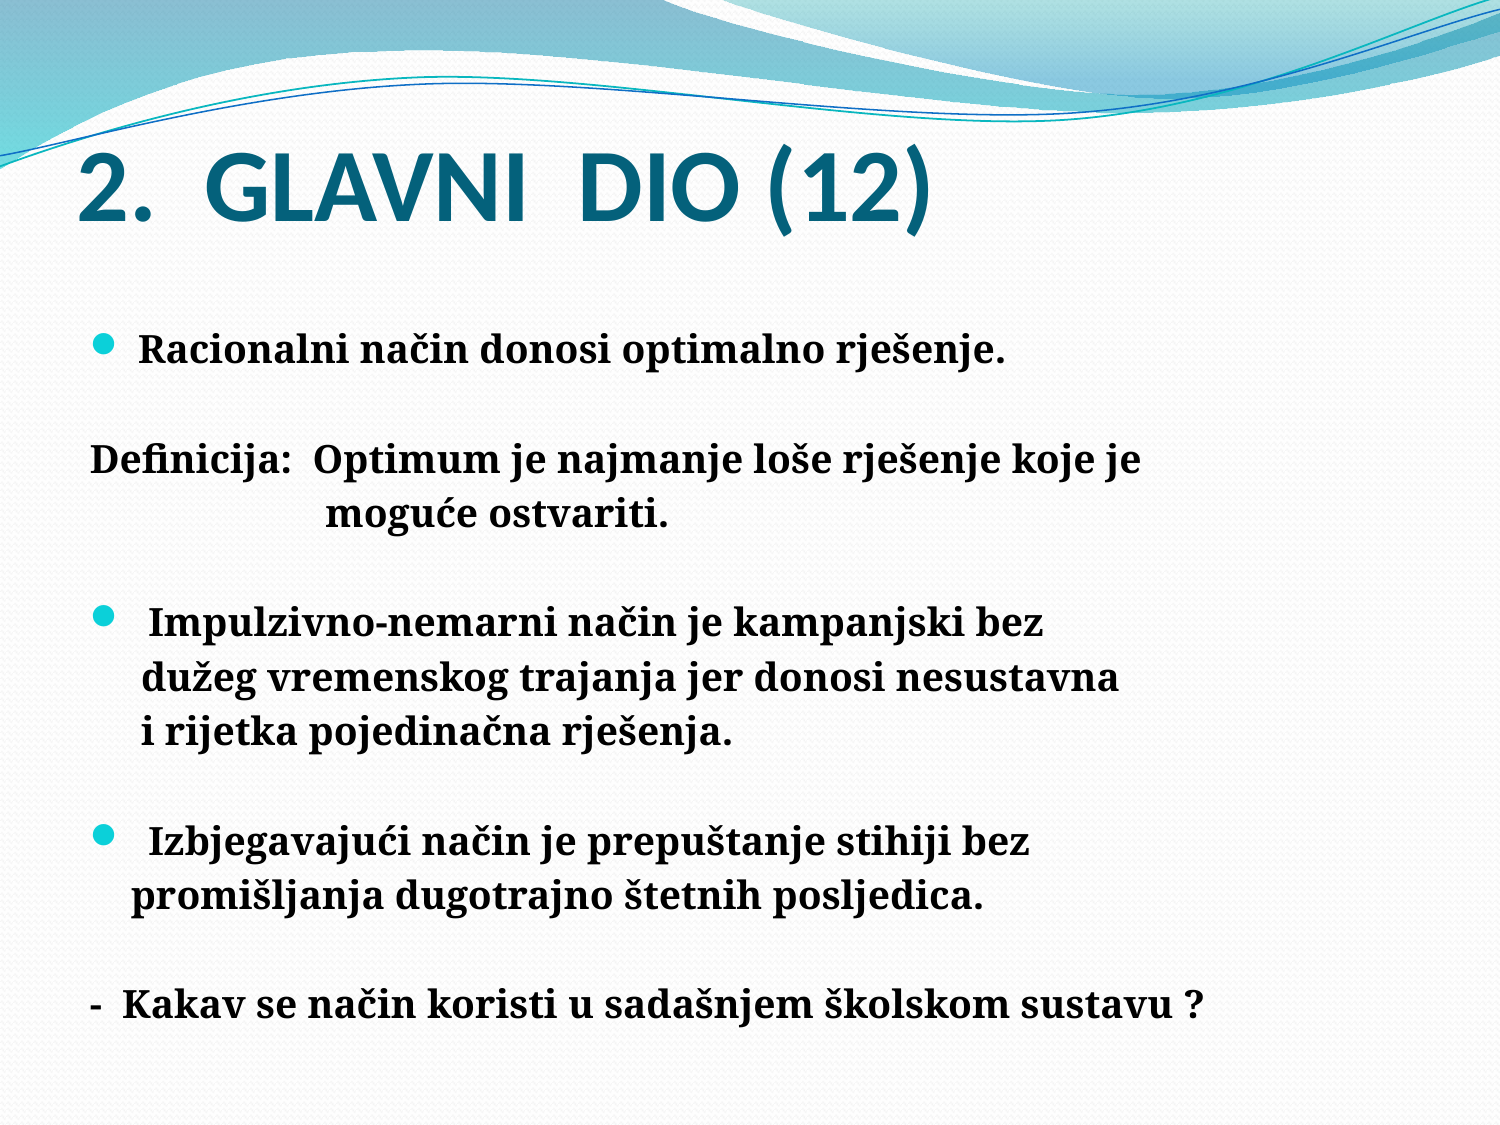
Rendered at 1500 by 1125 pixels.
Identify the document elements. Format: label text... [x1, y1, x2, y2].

list Racionalni način donosi optimalno rješenje. Definicija: Optimum je najmanje loše rješenje koje je moguće ostvariti. Impulzivno-nemarni način je kampanjski bez dužeg vremenskog trajanja jer donosi nesustavna i rijetka pojedinačna rješenja. Izbjegavajući način je prepuštanje stihiji bez promišljanja dugotrajno štetnih posljedica. - Kakav se način koristi u sadašnjem školskom sustavu ? [75, 317, 1425, 1038]
title 2. GLAVNI DIO (12) [76, 54, 1427, 243]
